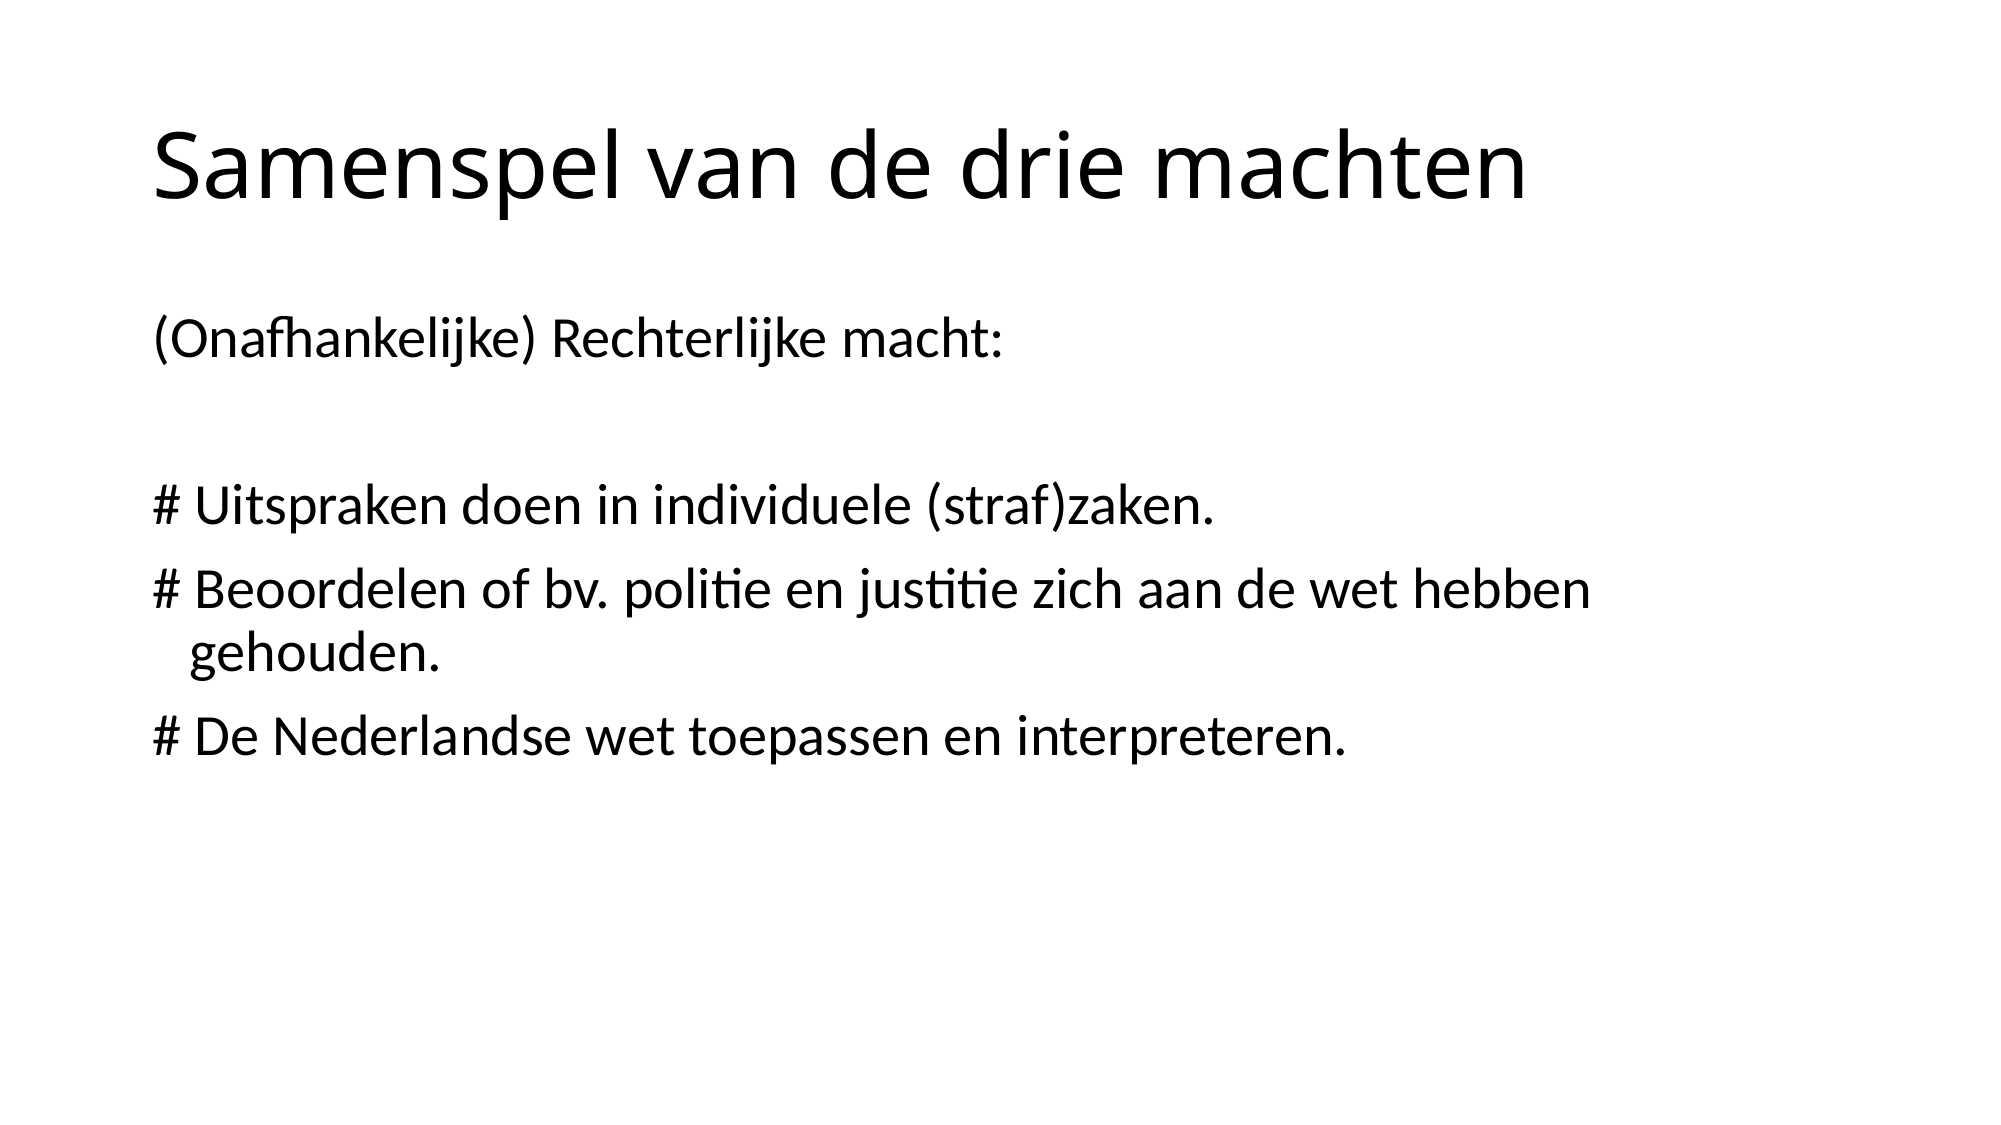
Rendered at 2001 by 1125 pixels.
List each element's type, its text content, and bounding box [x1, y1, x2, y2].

title Samenspel van de drie machten [137, 59, 1863, 278]
list (Onafhankelijke) Rechterlijke macht: # Uitspraken doen in individuele (straf)zaken. # Beoordelen of bv. politie en justitie zich aan de wet hebben gehouden. # De Nederlandse wet toepassen en interpreteren. [137, 299, 1863, 1014]
